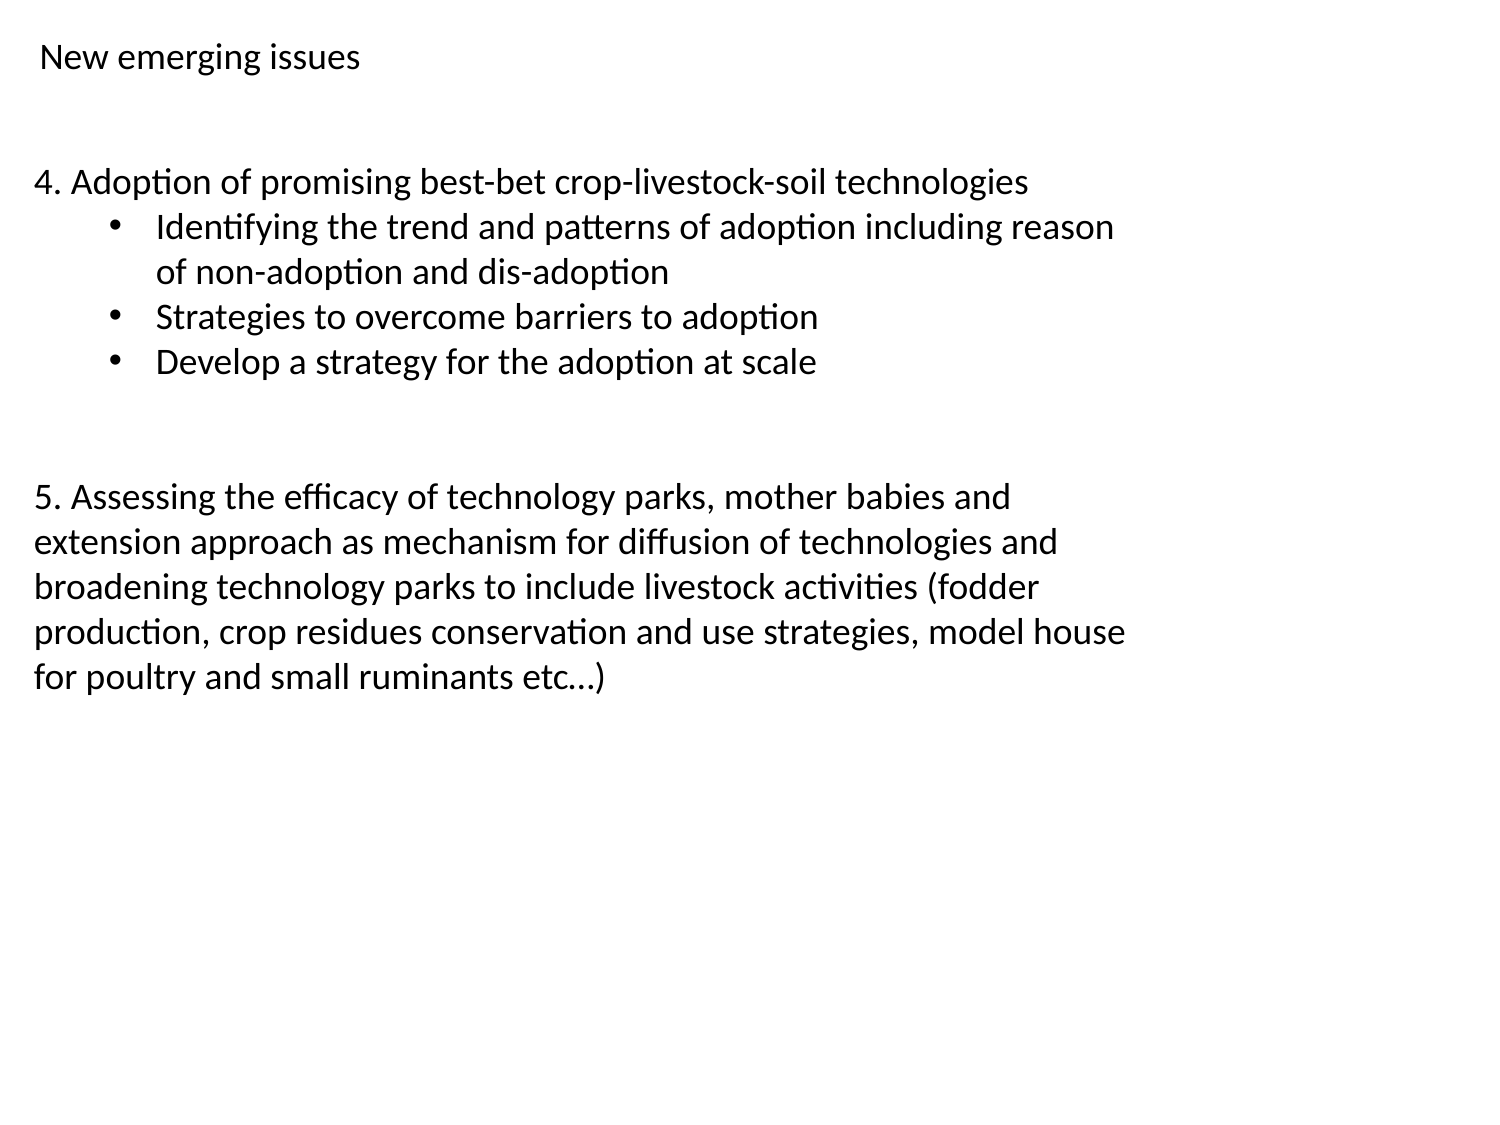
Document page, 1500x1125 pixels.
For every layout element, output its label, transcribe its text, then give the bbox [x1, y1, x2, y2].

text_box New emerging issues [24, 24, 1150, 85]
text_box 4. Adoption of promising best-bet crop-livestock-soil technologies Identifying the trend and patterns of adoption including reason of non-adoption and dis-adoption Strategies to overcome barriers to adoption Develop a strategy for the adoption at scale 5. Assessing the efficacy of technology parks, mother babies and extension approach as mechanism for diffusion of technologies and broadening technology parks to include livestock activities (fodder production, crop residues conservation and use strategies, model house for poultry and small ruminants etc…) [19, 149, 1145, 750]
